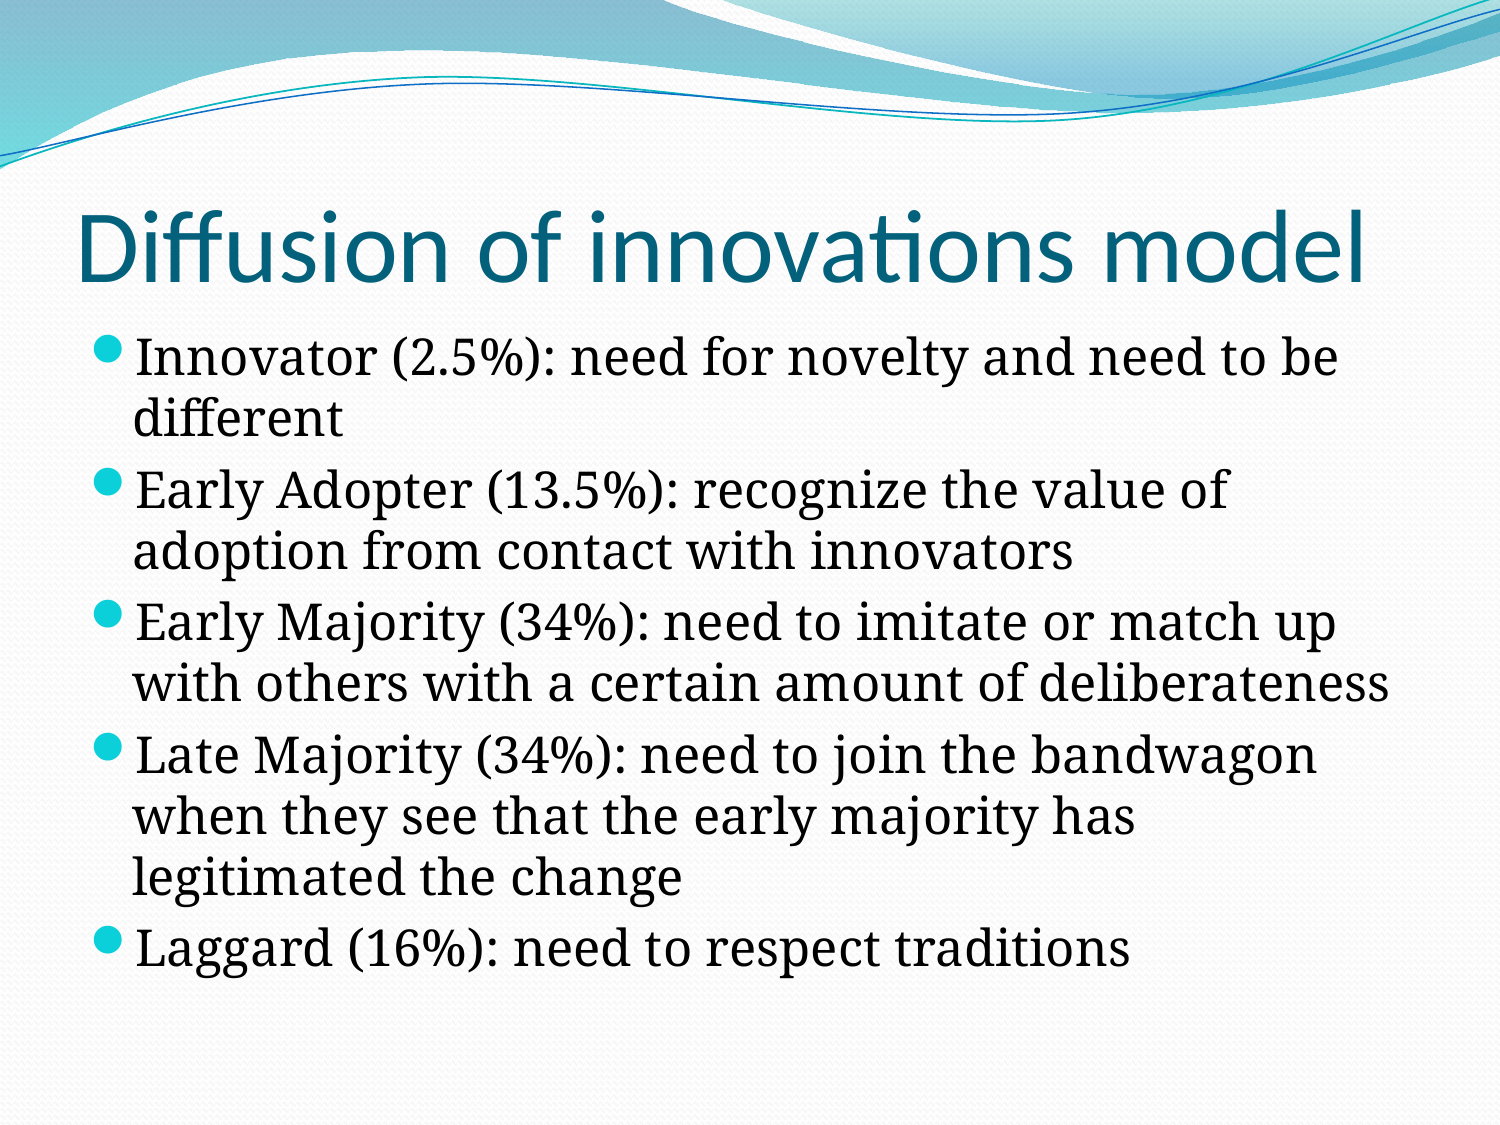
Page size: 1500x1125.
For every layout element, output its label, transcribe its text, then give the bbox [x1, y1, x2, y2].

title Diffusion of innovations model [75, 115, 1425, 303]
list Innovator (2.5%): need for novelty and need to be different Early Adopter (13.5%): recognize the value of adoption from contact with innovators Early Majority (34%): need to imitate or match up with others with a certain amount of deliberateness Late Majority (34%): need to join the bandwagon when they see that the early majority has legitimated the change Laggard (16%): need to respect traditions [75, 317, 1425, 1038]
